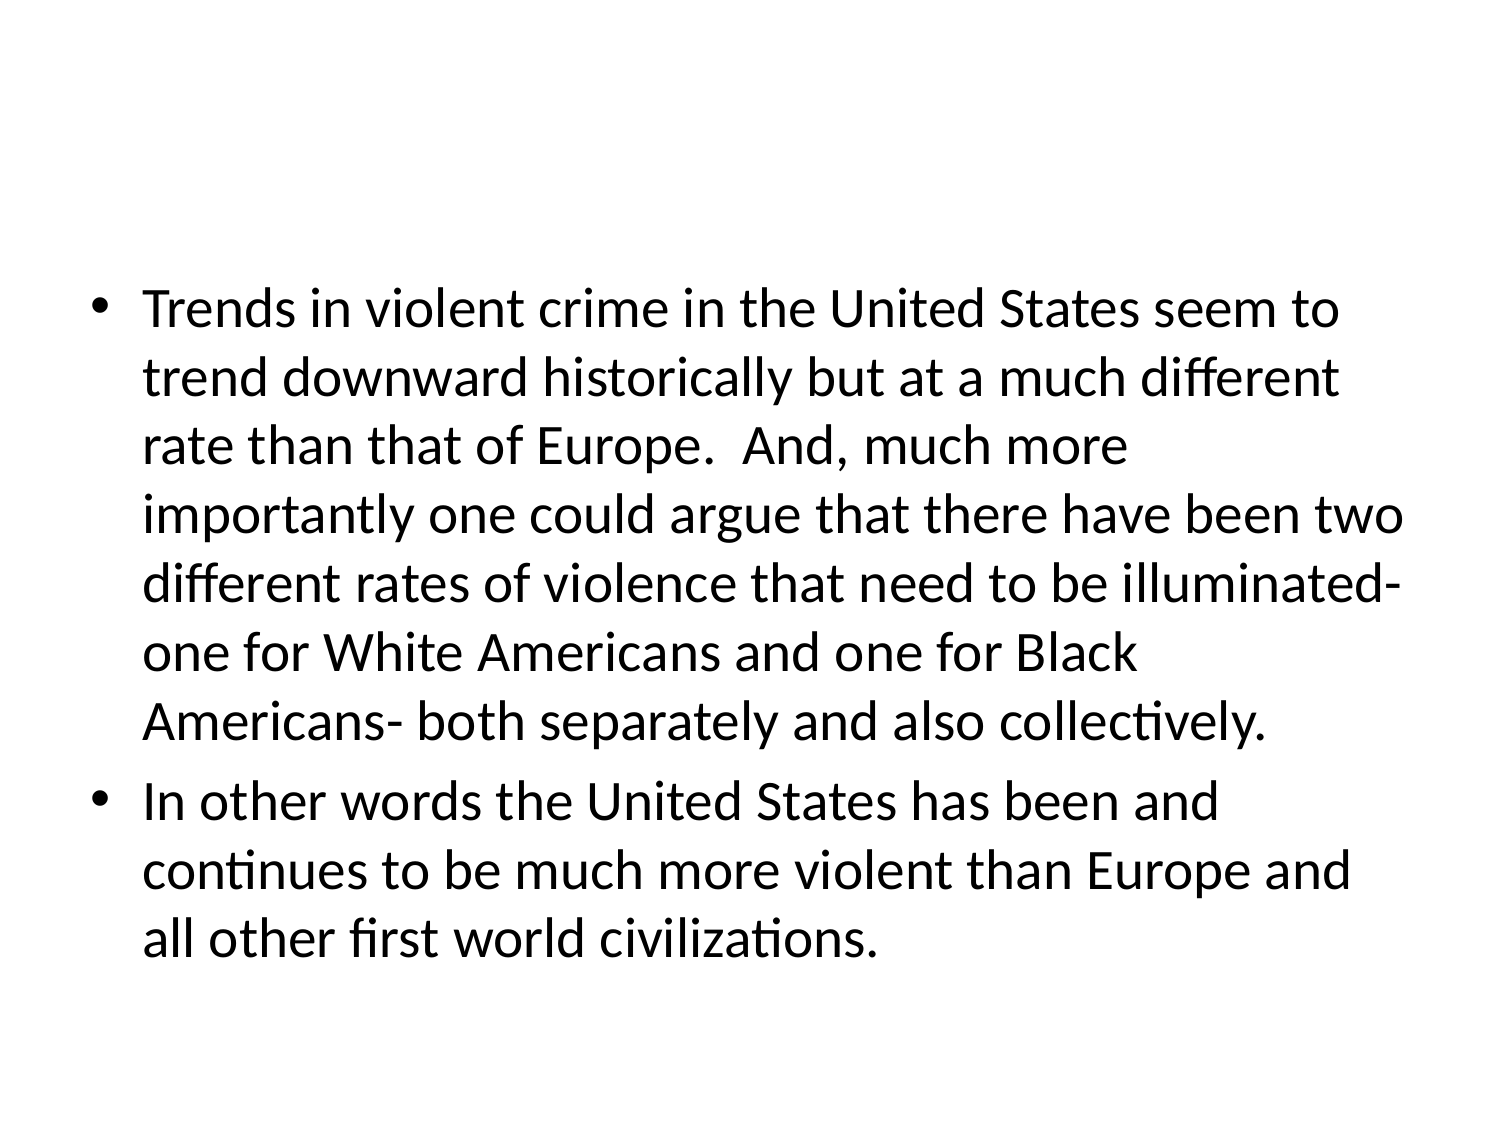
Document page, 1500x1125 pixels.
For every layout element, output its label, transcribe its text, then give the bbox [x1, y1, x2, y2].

list Trends in violent crime in the United States seem to trend downward historically but at a much different rate than that of Europe. And, much more importantly one could argue that there have been two different rates of violence that need to be illuminated- one for White Americans and one for Black Americans- both separately and also collectively. In other words the United States has been and continues to be much more violent than Europe and all other first world civilizations. [75, 262, 1425, 1005]
